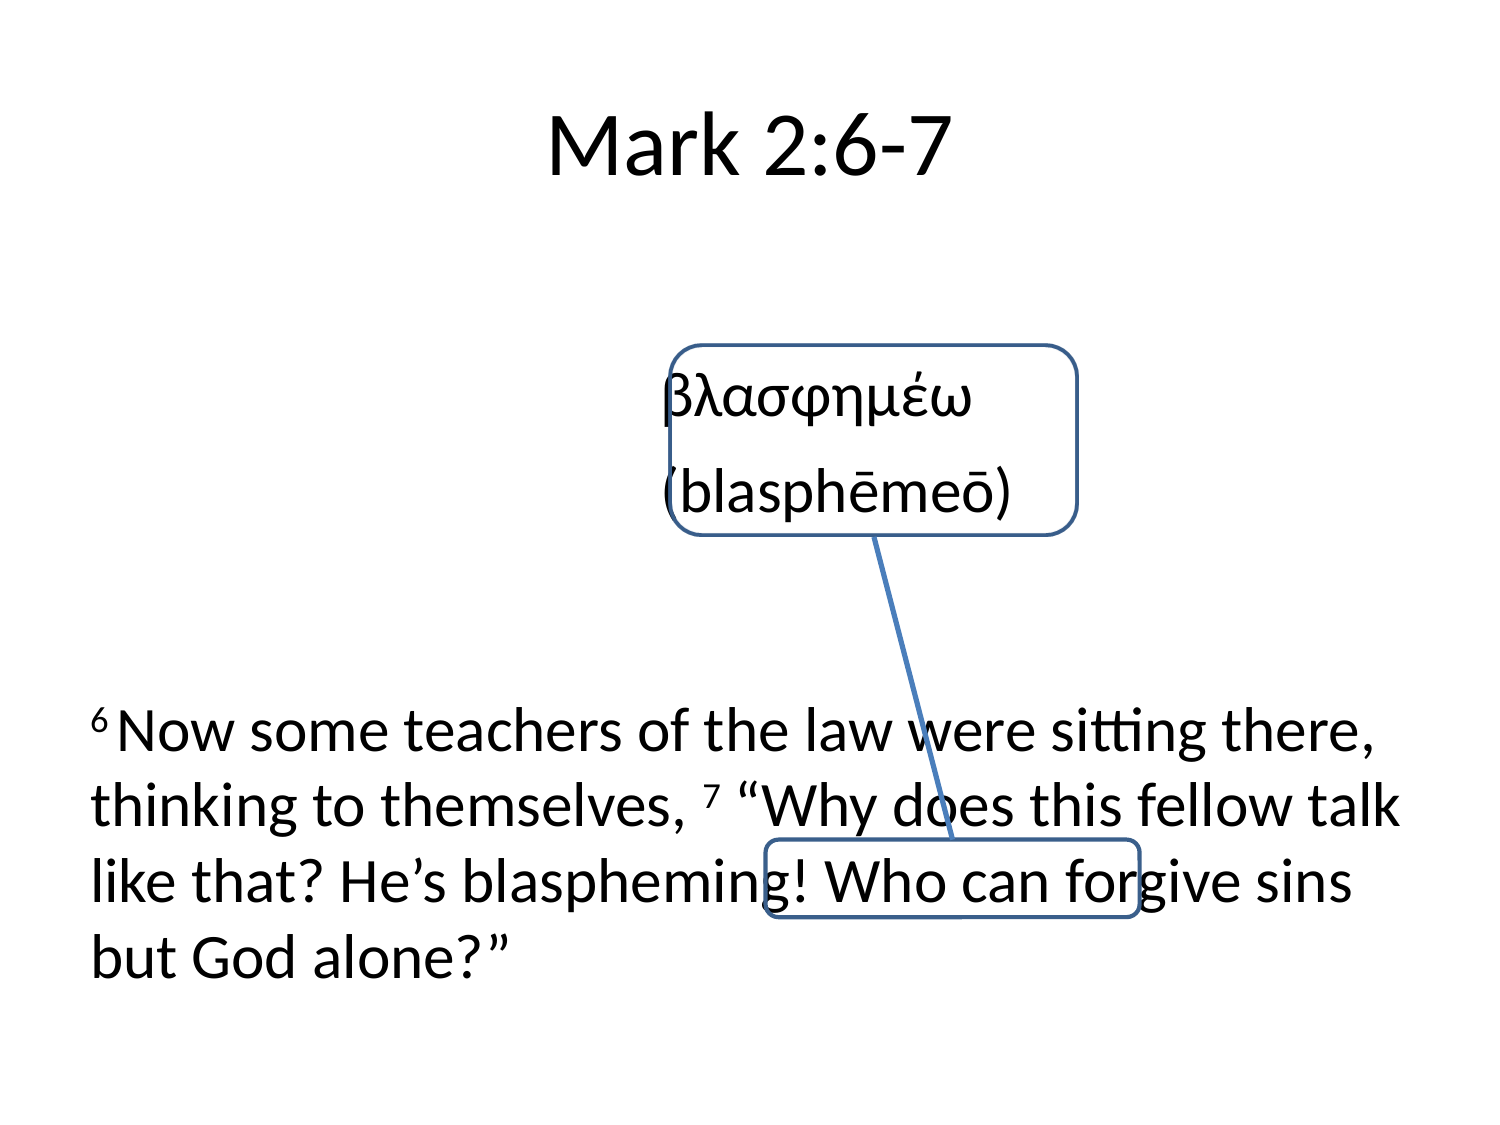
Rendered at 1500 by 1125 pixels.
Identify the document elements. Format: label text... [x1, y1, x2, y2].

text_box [873, 536, 953, 840]
list βλασφημέω (blasphēmeō) 6 Now some teachers of the law were sitting there, thinking to themselves, 7 “Why does this fellow talk like that? He’s blaspheming! Who can forgive sins but God alone?” [75, 262, 1425, 1005]
picture [668, 343, 1080, 538]
title Mark 2:6-7 [75, 45, 1425, 233]
text_box [763, 837, 1142, 920]
